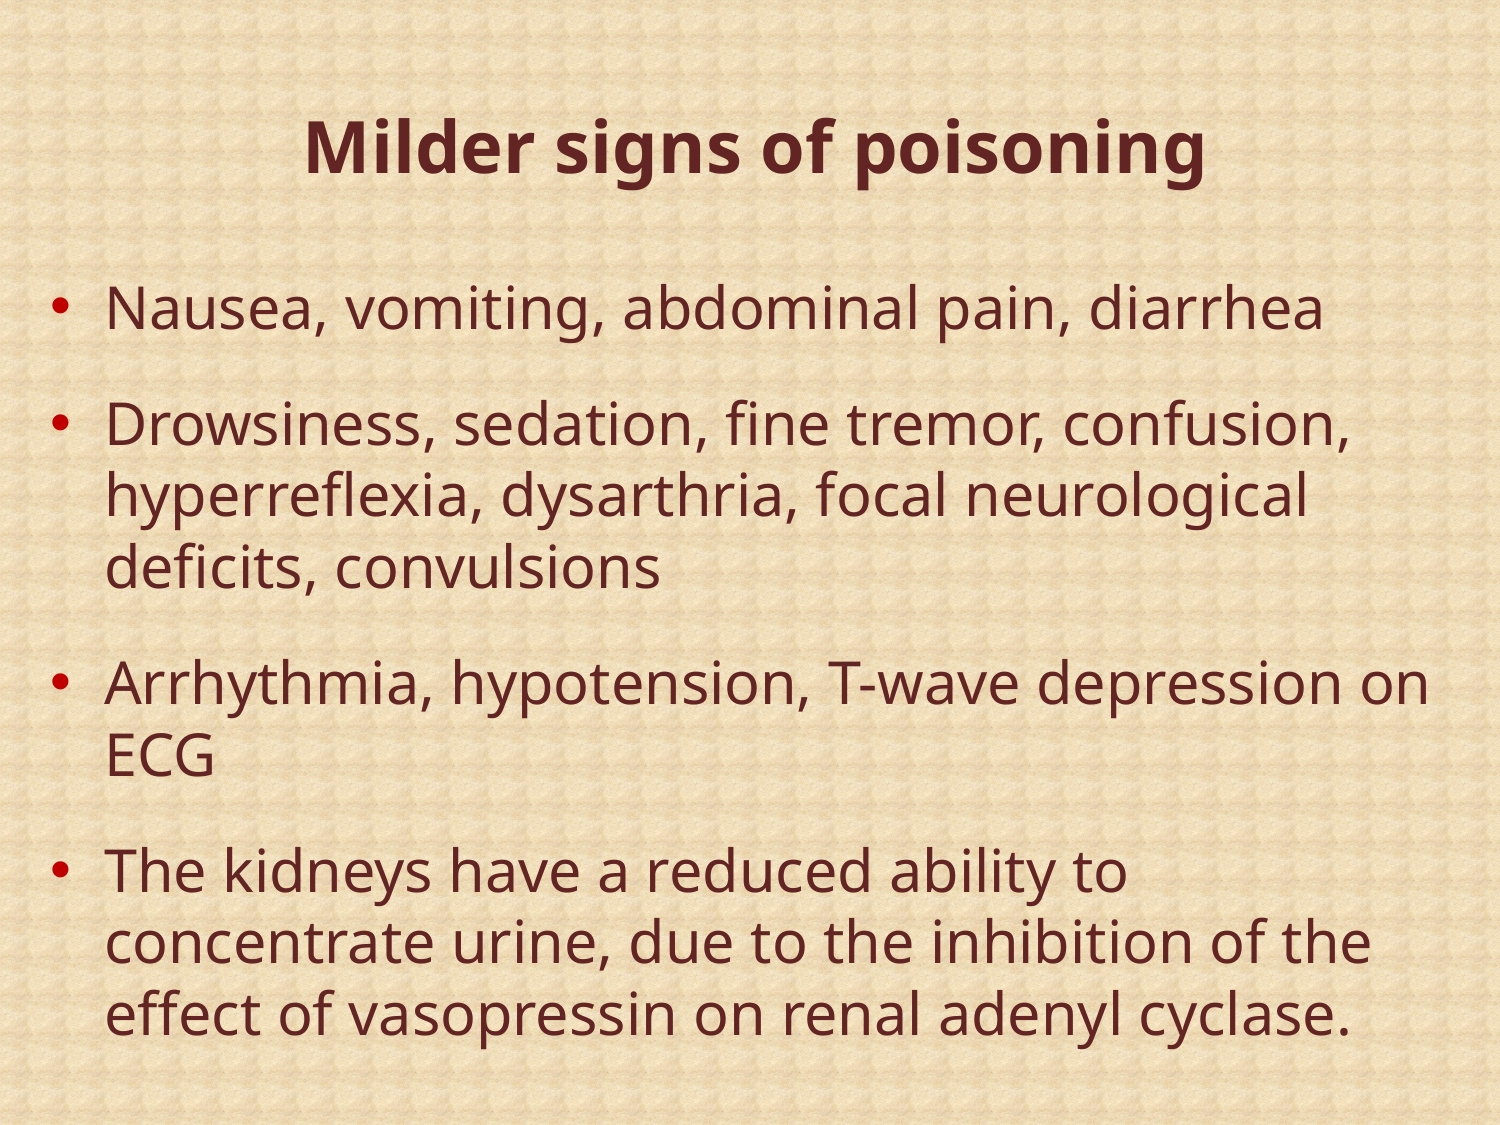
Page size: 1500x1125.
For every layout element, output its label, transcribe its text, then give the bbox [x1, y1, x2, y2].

list Milder signs of poisoning Nausea, vomiting, abdominal pain, diarrhea Drowsiness, sedation, fine tremor, confusion, hyperreflexia, dysarthria, focal neurological deficits, convulsions Arrhythmia, hypotension, T-wave depression on ECG The kidneys have a reduced ability to concentrate urine, due to the inhibition of the effect of vasopressin on renal adenyl cyclase. [35, 93, 1477, 1067]
picture [0, 0, 1500, 1125]
